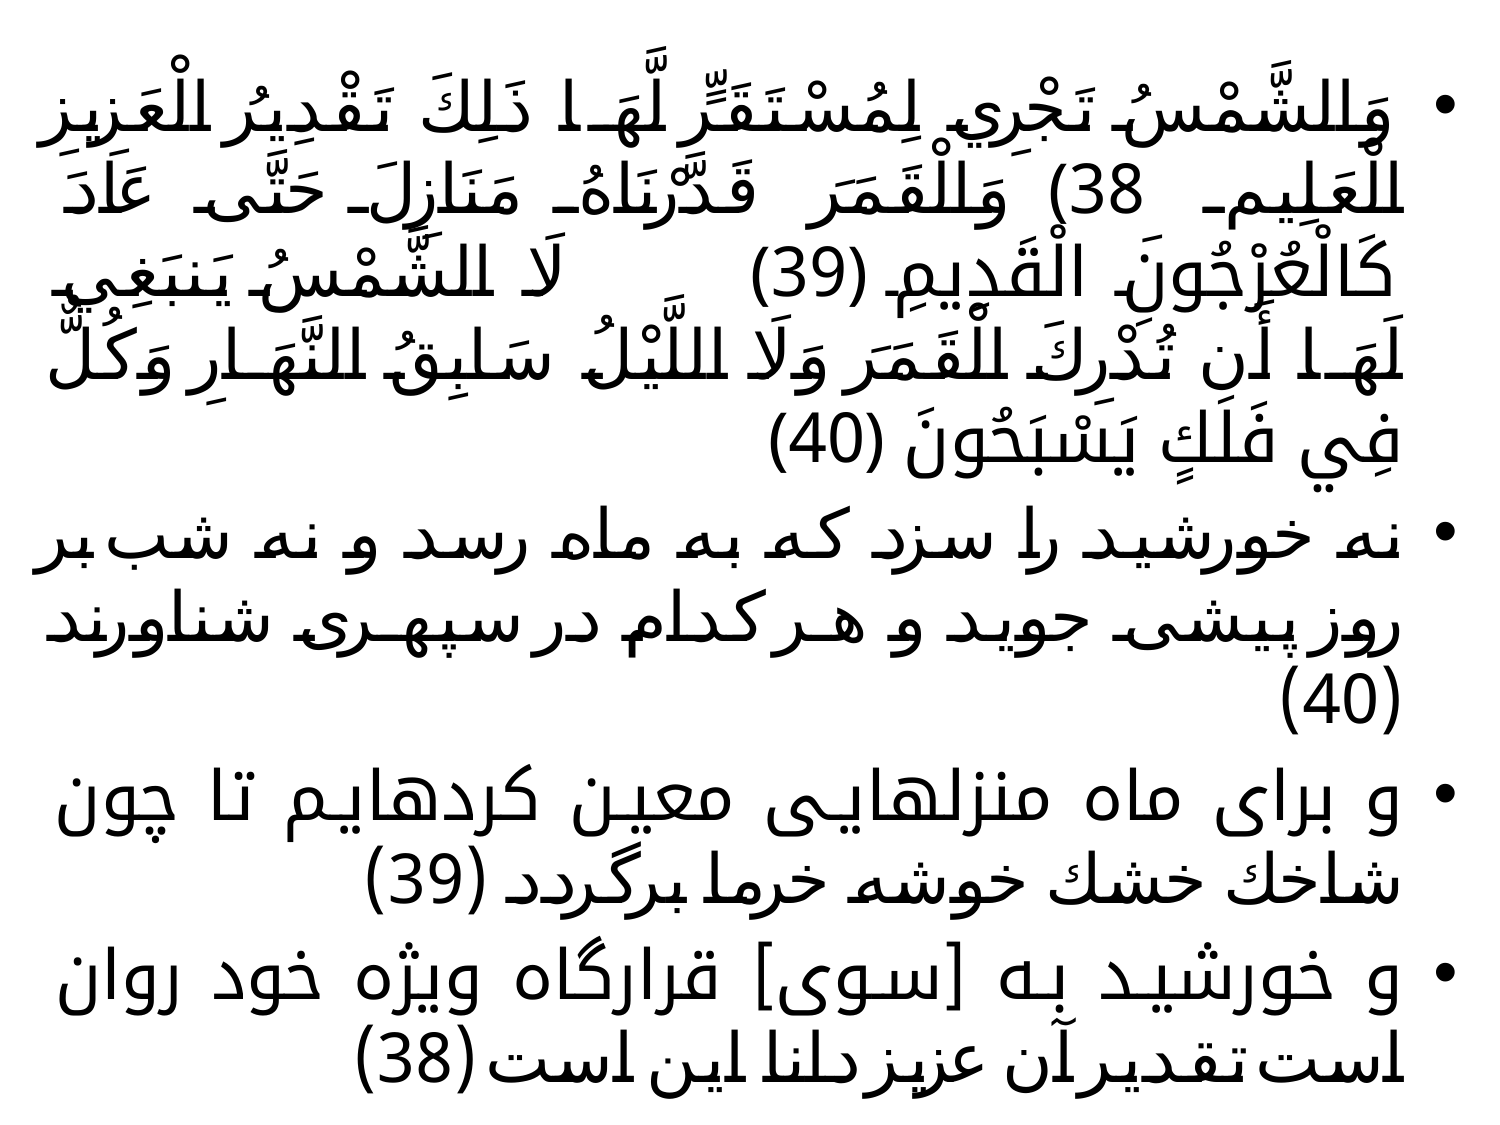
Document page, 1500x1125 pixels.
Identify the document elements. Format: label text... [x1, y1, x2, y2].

list وَالشَّمْسُ تَجْرِي لِمُسْتَقَرٍّ لَّهَا ذَلِكَ تَقْدِيرُ الْعَزِيزِ الْعَلِيمِ ﴿38﴾ وَالْقَمَرَ قَدَّرْنَاهُ مَنَازِلَ حَتَّى عَادَ كَالْعُرْجُونِ الْقَدِيمِ ﴿39﴾ لَا الشَّمْسُ يَنبَغِي لَهَا أَن تُدْرِكَ الْقَمَرَ وَلَا اللَّيْلُ سَابِقُ النَّهَارِ وَكُلٌّ فِي فَلَكٍ يَسْبَحُونَ ﴿40﴾ نه خورشيد را سزد كه به ماه رسد و نه شب بر روز پيشى جويد و هر كدام در سپهرى شناورند (40) و براى ماه منزلهايى معين كرده‏ايم تا چون شاخك خشك خوشه خرما برگردد (39) و خورشيد به [سوى] قرارگاه ويژه خود روان است تقدير آن عزيز دانا اين است (38) [29, 54, 1471, 1106]
